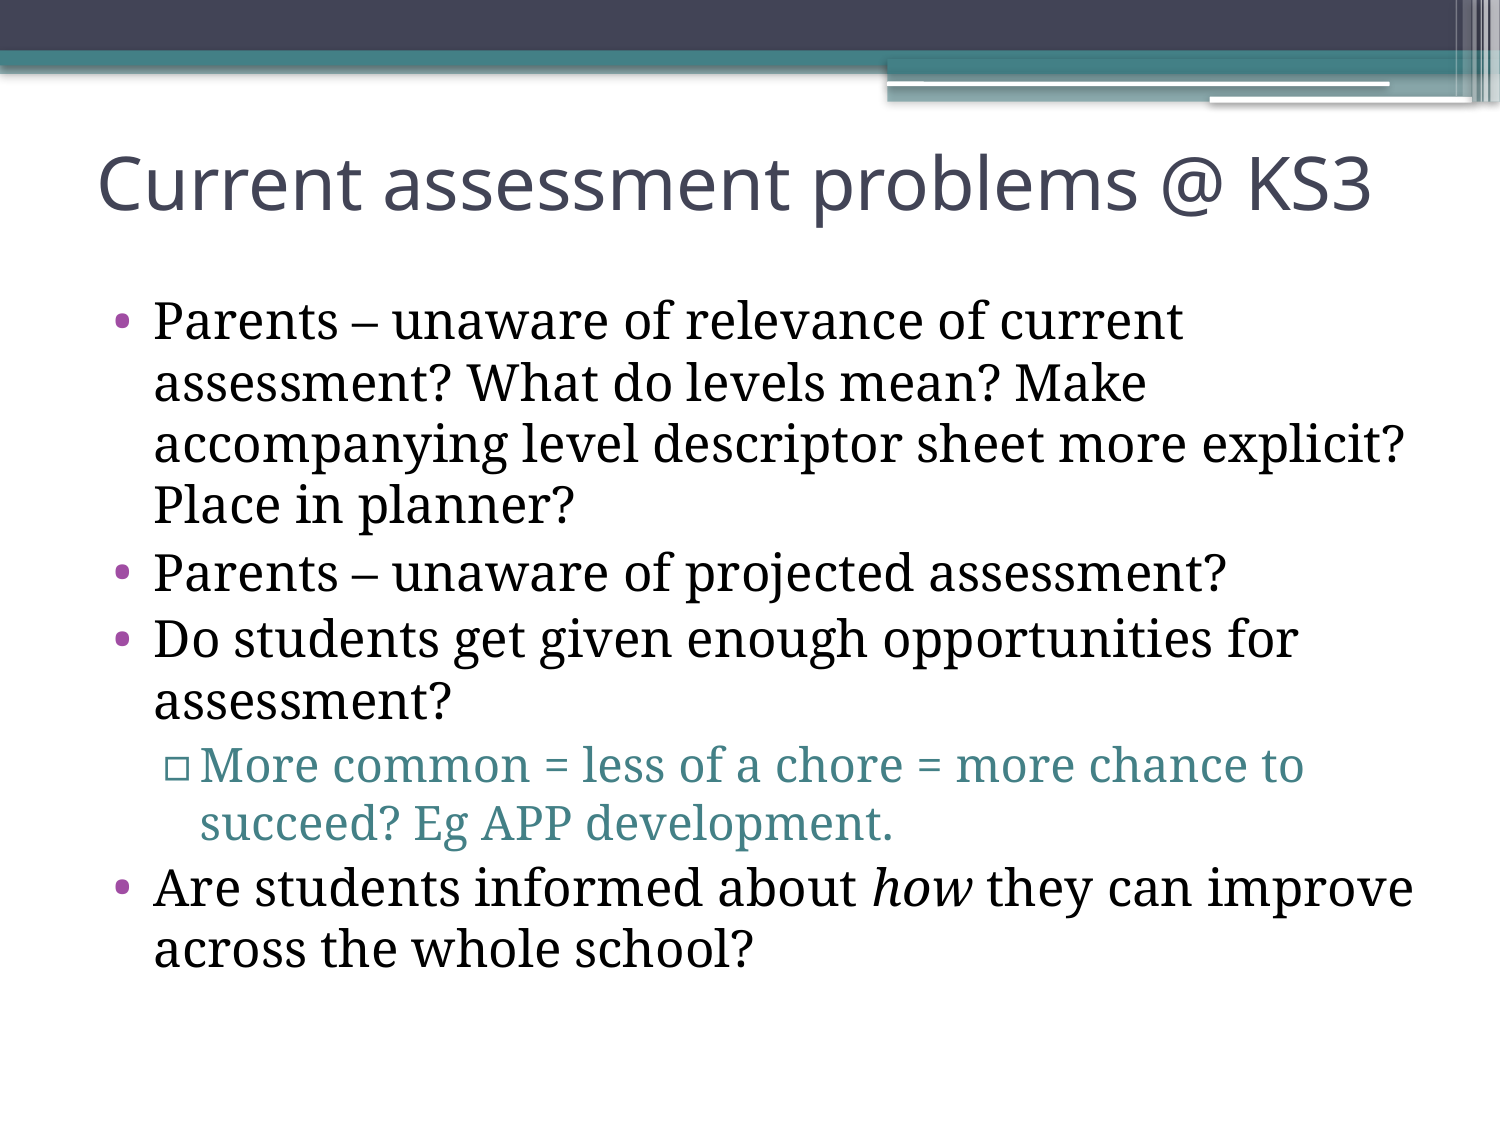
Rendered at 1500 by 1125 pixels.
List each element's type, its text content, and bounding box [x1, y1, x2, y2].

title Current assessment problems @ KS3 [82, 93, 1432, 269]
list Parents – unaware of relevance of current assessment? What do levels mean? Make accompanying level descriptor sheet more explicit? Place in planner? Parents – unaware of projected assessment? Do students get given enough opportunities for assessment? More common = less of a chore = more chance to succeed? Eg APP development. Are students informed about how they can improve across the whole school? [82, 281, 1432, 991]
